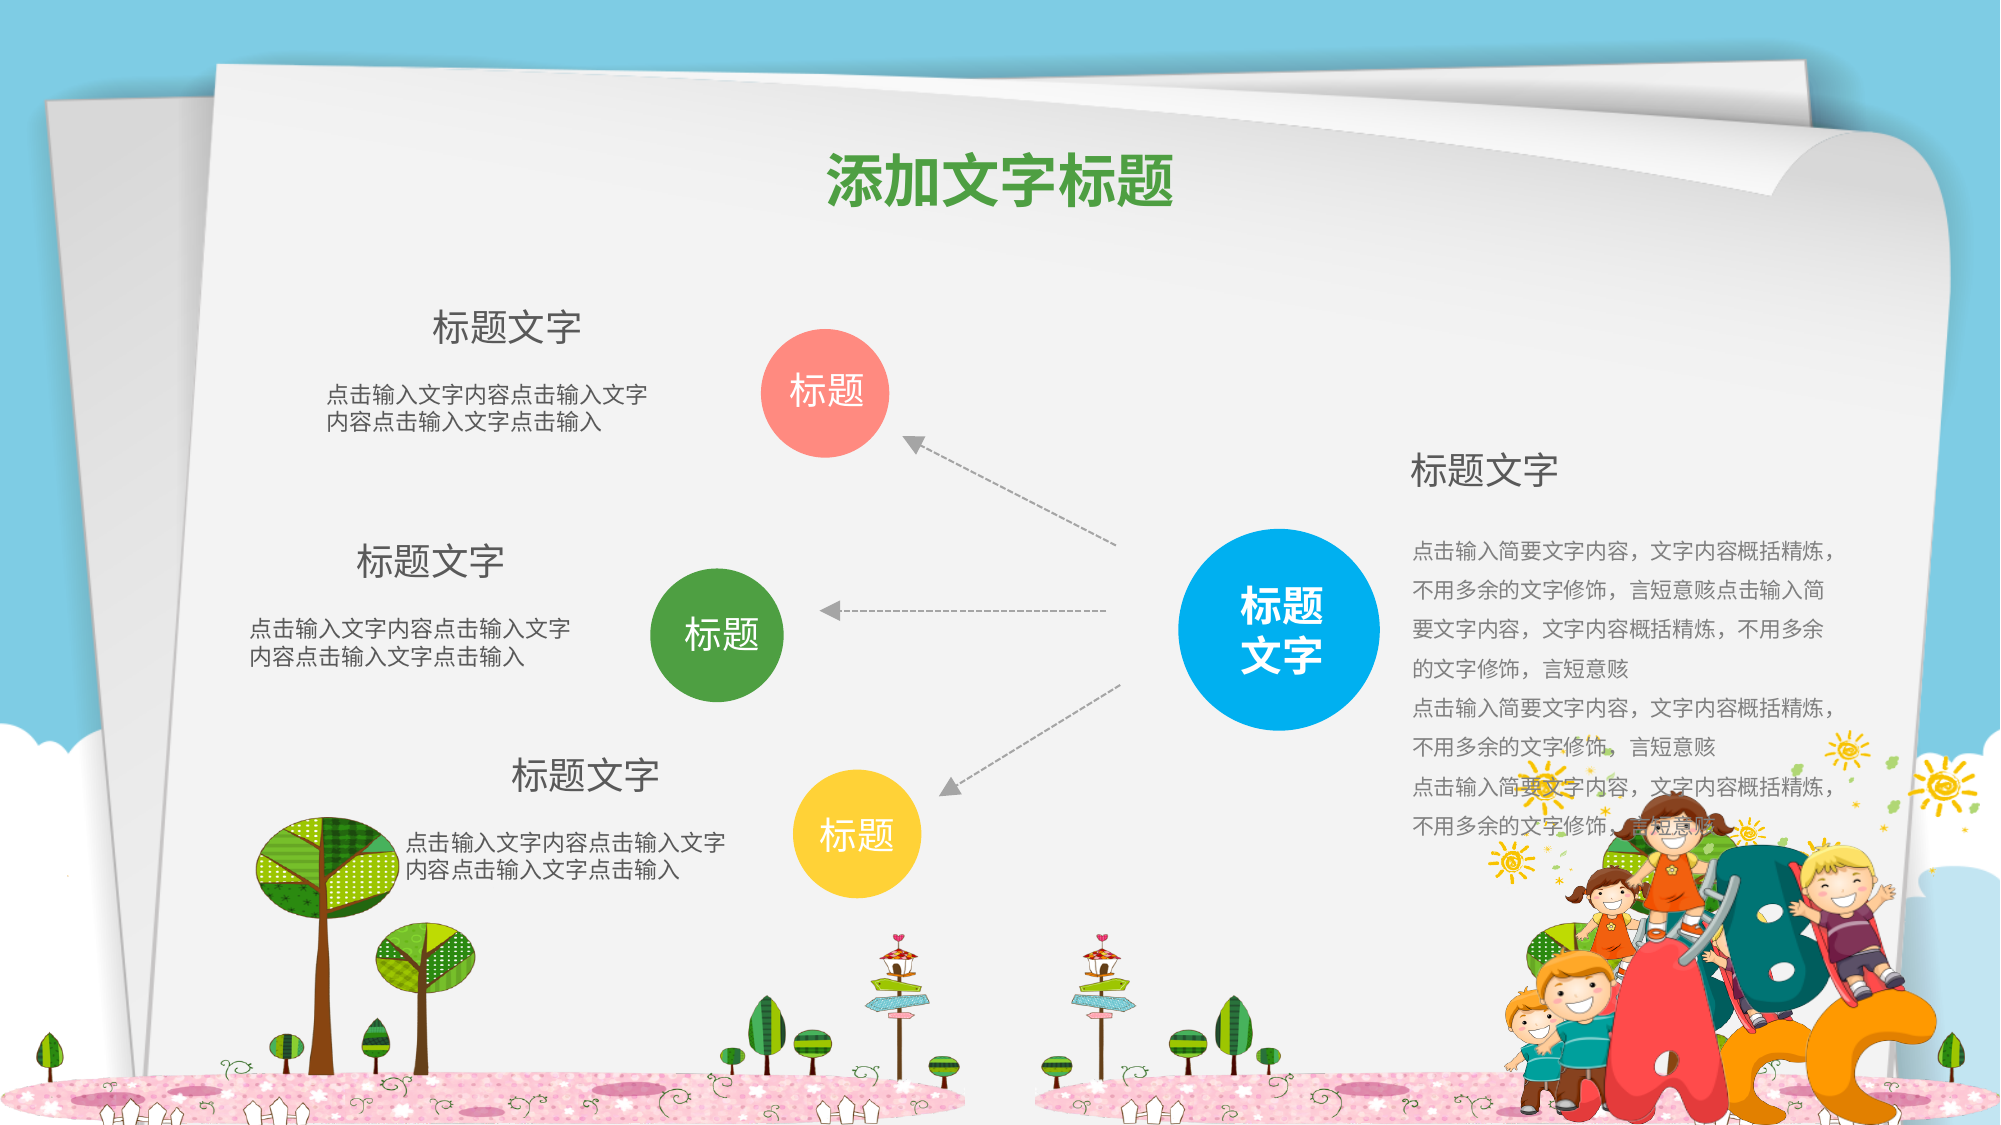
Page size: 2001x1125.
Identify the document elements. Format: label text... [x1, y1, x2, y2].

text_box 标题文字 [407, 303, 608, 349]
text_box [1178, 528, 1383, 731]
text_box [621, 568, 823, 703]
text_box 点击输入简要文字内容，文字内容概括精炼，不用多余的文字修饰，言短意赅点击输入简要文字内容，文字内容概括精炼，不用多余的文字修饰，言短意赅 点击输入简要文字内容，文字内容概括精炼，不用多余的文字修饰，言短意赅 点击输入简要文字内容，文字内容概括精炼，不用多余的文字修饰，言短意赅 [1397, 516, 1859, 886]
text_box 标题文字 [1384, 446, 1586, 492]
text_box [726, 328, 928, 458]
text_box 点击输入文字内容点击输入文字内容点击输入文字点击输入 [326, 380, 649, 463]
text_box 标题文字 [331, 537, 532, 583]
text_box 点击输入文字内容点击输入文字内容点击输入文字点击输入 [250, 614, 573, 698]
picture [0, 0, 2000, 1125]
text_box 点击输入文字内容点击输入文字内容点击输入文字点击输入 [405, 828, 728, 912]
text_box 标题文字 [486, 751, 687, 797]
text_box 添加文字标题 [249, 132, 1750, 236]
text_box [757, 769, 958, 899]
text_box [823, 600, 846, 622]
